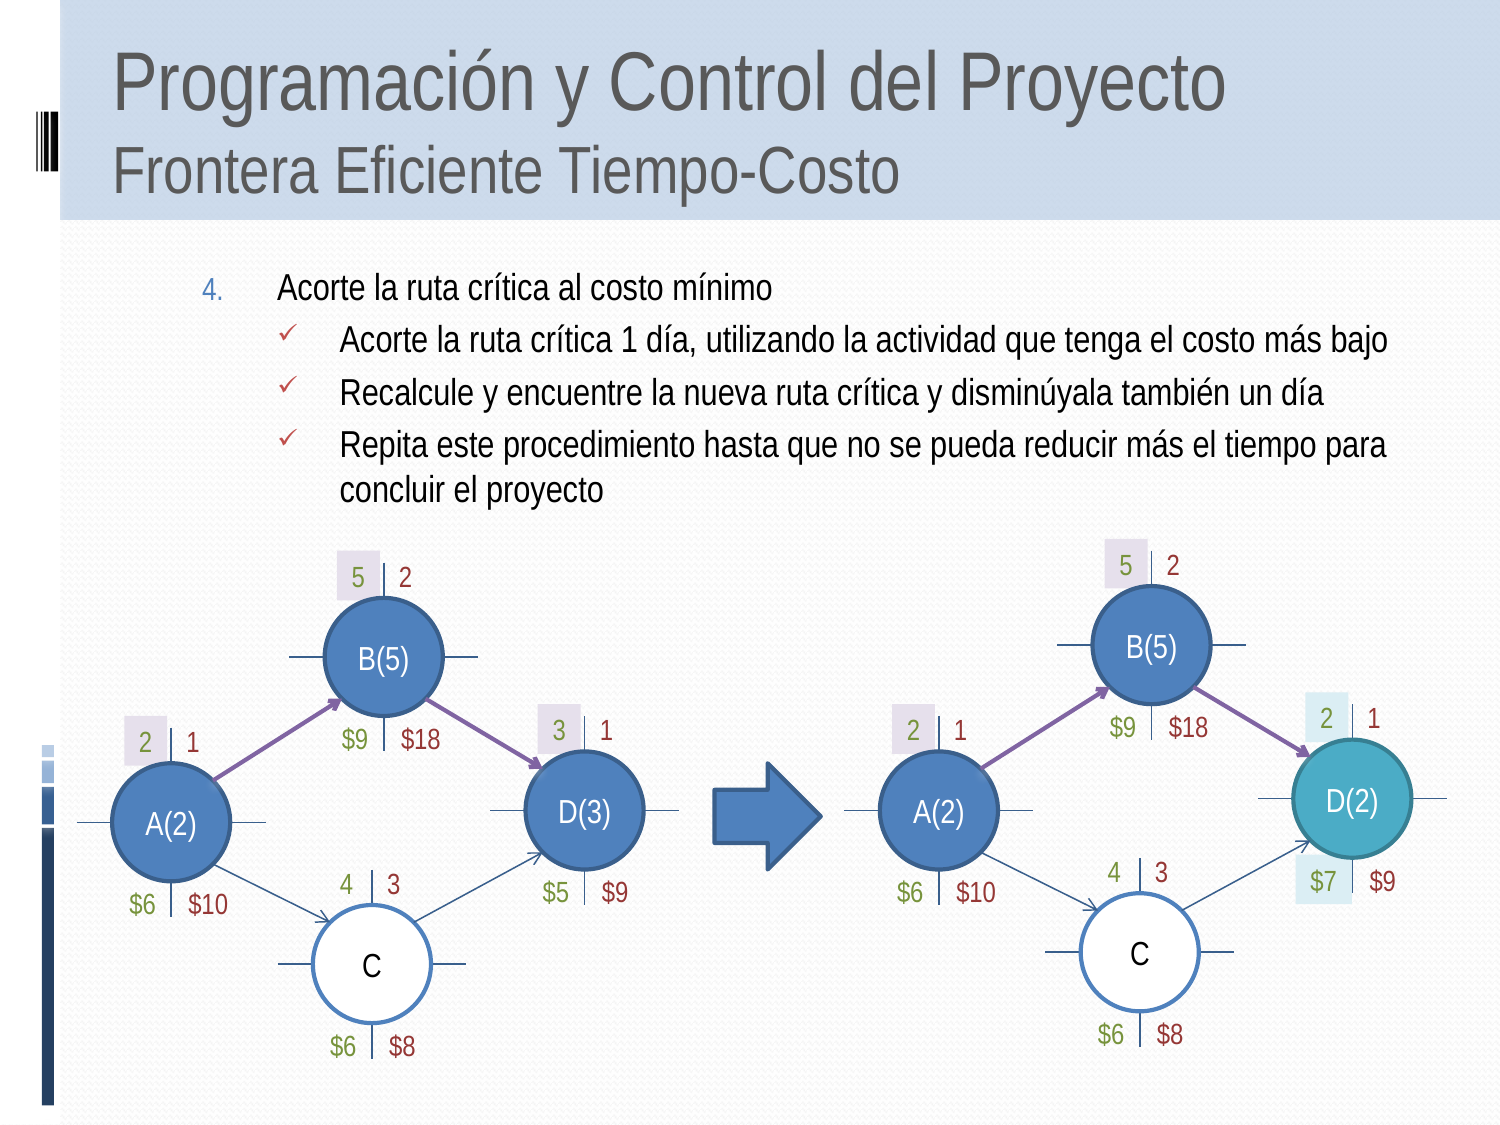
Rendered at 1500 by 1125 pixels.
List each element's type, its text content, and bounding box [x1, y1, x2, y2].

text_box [288, 550, 479, 764]
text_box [1216, 662, 1288, 781]
text_box [712, 761, 823, 872]
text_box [1210, 810, 1282, 941]
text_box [236, 674, 319, 805]
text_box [448, 674, 520, 793]
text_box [1009, 822, 1069, 941]
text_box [1056, 538, 1247, 752]
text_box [76, 715, 266, 929]
list Acorte la ruta crítica al costo mínimo Acorte la ruta crítica 1 día, utilizando la actividad que tenga el costo más bajo Recalcule y encuentre la nueva ruta crítica y disminúyala también un día Repita este procedimiento hasta que no se pueda reducir más el tiempo para concluir el proyecto [111, 255, 1436, 1038]
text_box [443, 822, 514, 953]
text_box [844, 703, 1034, 917]
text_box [1257, 692, 1448, 906]
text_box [242, 834, 301, 953]
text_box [1004, 662, 1087, 793]
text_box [1045, 845, 1235, 1059]
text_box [489, 703, 680, 917]
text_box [277, 857, 467, 1071]
title Programación y Control del Proyecto Frontera Eficiente Tiempo-Costo [111, 18, 1436, 207]
